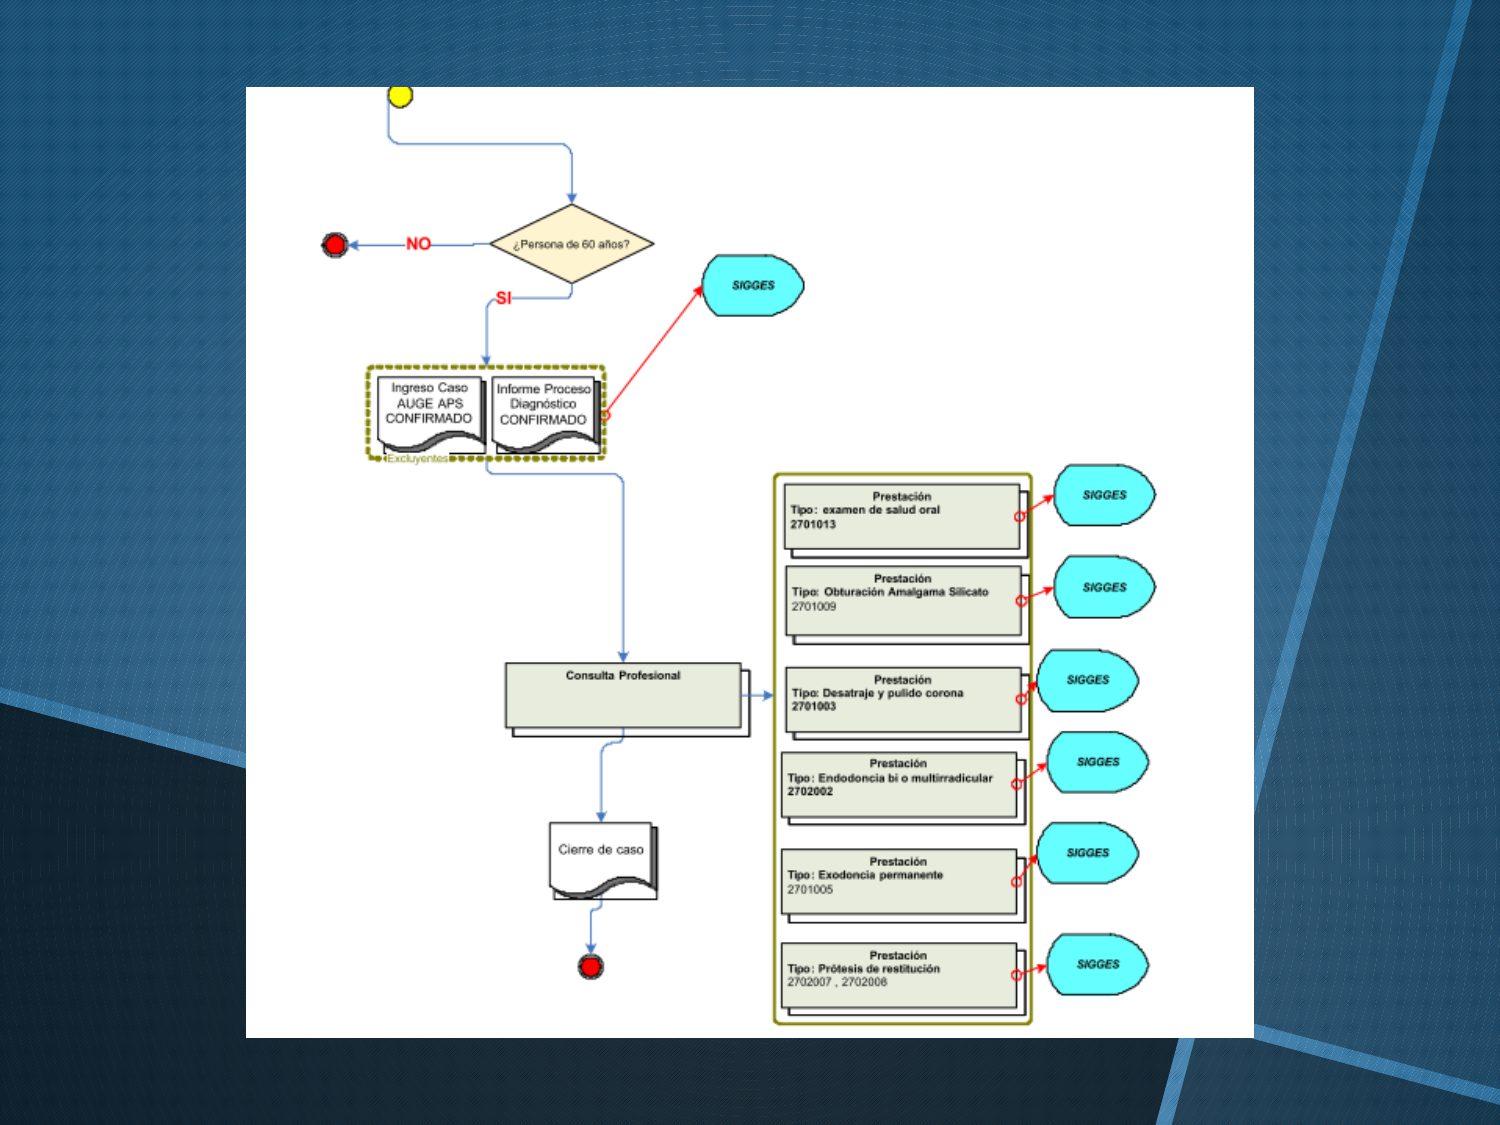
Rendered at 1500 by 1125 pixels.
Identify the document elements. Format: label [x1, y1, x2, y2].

picture [246, 86, 1254, 1039]
